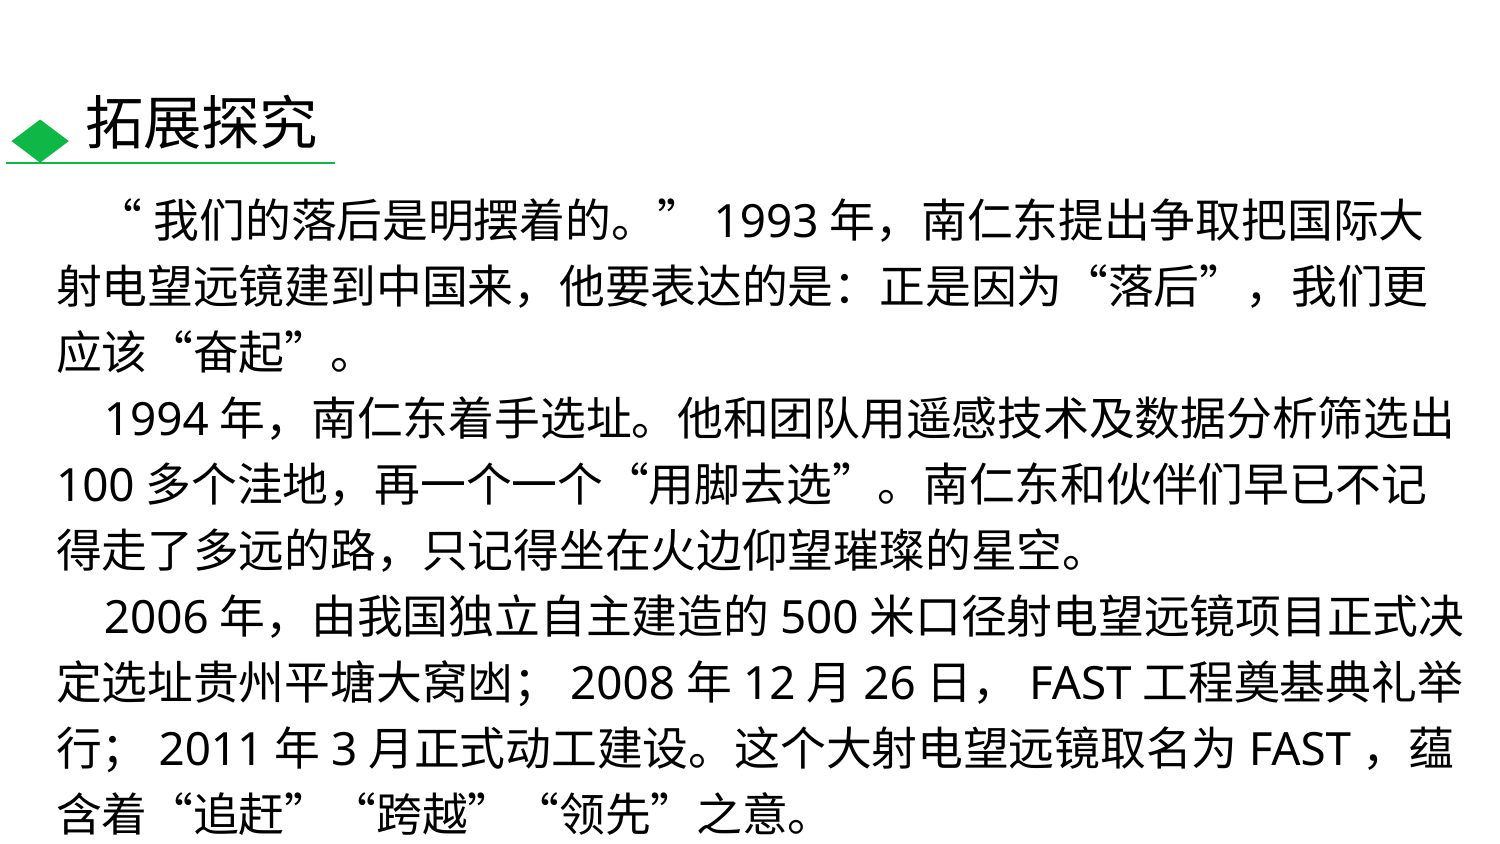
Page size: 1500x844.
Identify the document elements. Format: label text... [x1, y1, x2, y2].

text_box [5, 79, 336, 166]
text_box “我们的落后是明摆着的。”1993年，南仁东提出争取把国际大射电望远镜建到中国来，他要表达的是：正是因为“落后”，我们更应该“奋起”。 1994年，南仁东着手选址。他和团队用遥感技术及数据分析筛选出100多个洼地，再一个一个“用脚去选”。南仁东和伙伴们早已不记得走了多远的路，只记得坐在火边仰望璀璨的星空。 2006年，由我国独立自主建造的500米口径射电望远镜项目正式决定选址贵州平塘大窝凼；2008年12月26日，FAST工程奠基典礼举行；2011年3月正式动工建设。这个大射电望远镜取名为FAST，蕴含着“追赶”“跨越”“领先”之意。 [41, 173, 1483, 844]
